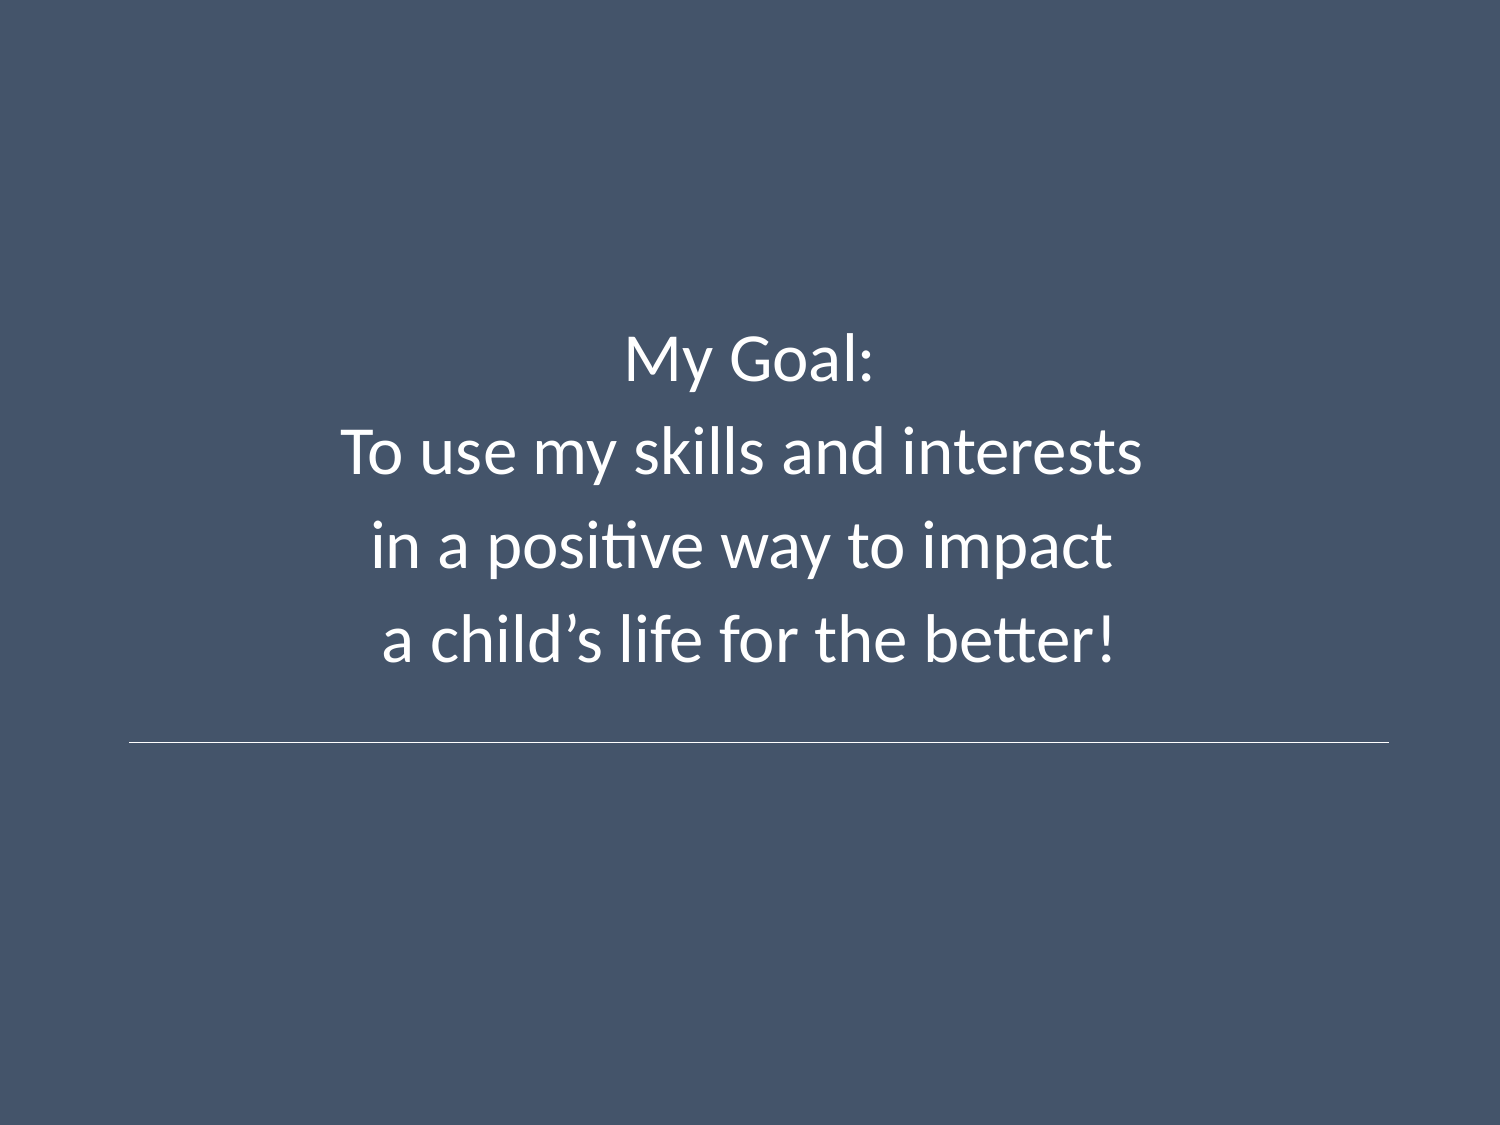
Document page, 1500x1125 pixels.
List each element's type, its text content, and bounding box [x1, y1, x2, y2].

list My Goal: To use my skills and interests in a positive way to impact a child’s life for the better! [112, 212, 1388, 688]
